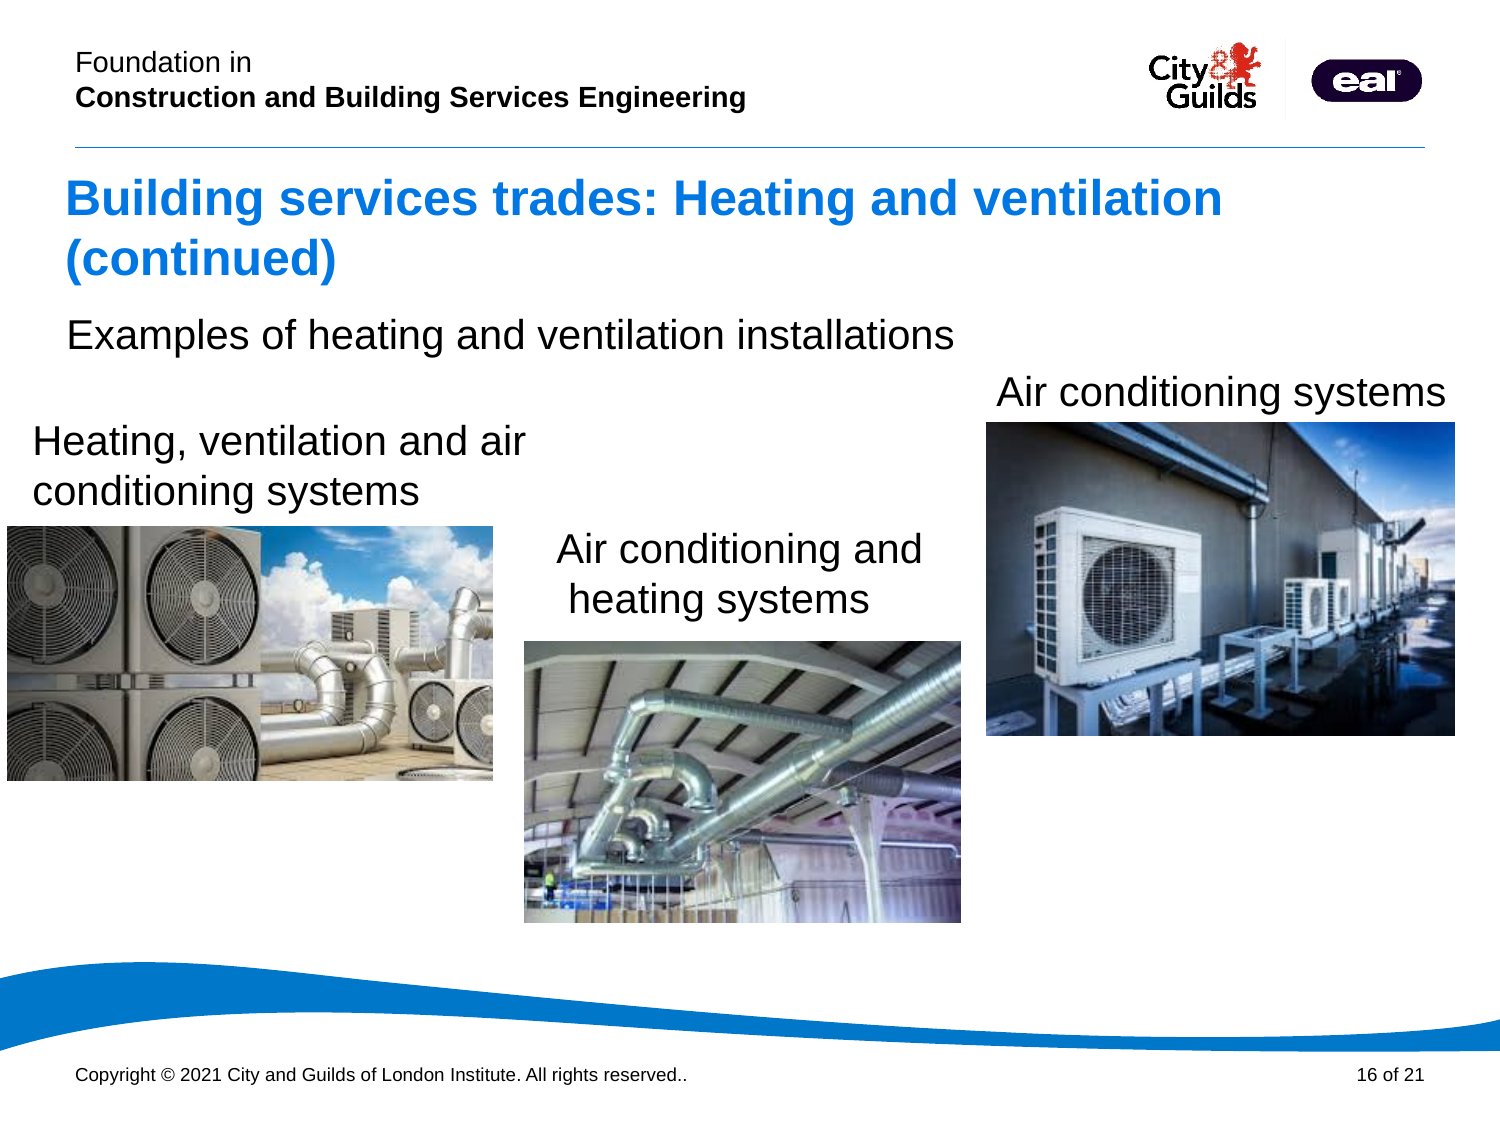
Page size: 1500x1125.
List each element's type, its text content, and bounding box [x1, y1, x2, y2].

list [7, 526, 493, 782]
picture [523, 641, 961, 924]
picture [1149, 38, 1422, 121]
text_box Heating, ventilation and air conditioning systems [17, 406, 598, 521]
text_box Examples of heating and ventilation installations [51, 300, 997, 365]
title Building services trades: Heating and ventilation (continued) [64, 165, 1426, 229]
text_box Air conditioning and heating systems [541, 514, 961, 630]
text_box Air conditioning systems [981, 357, 1500, 422]
picture [985, 422, 1456, 736]
